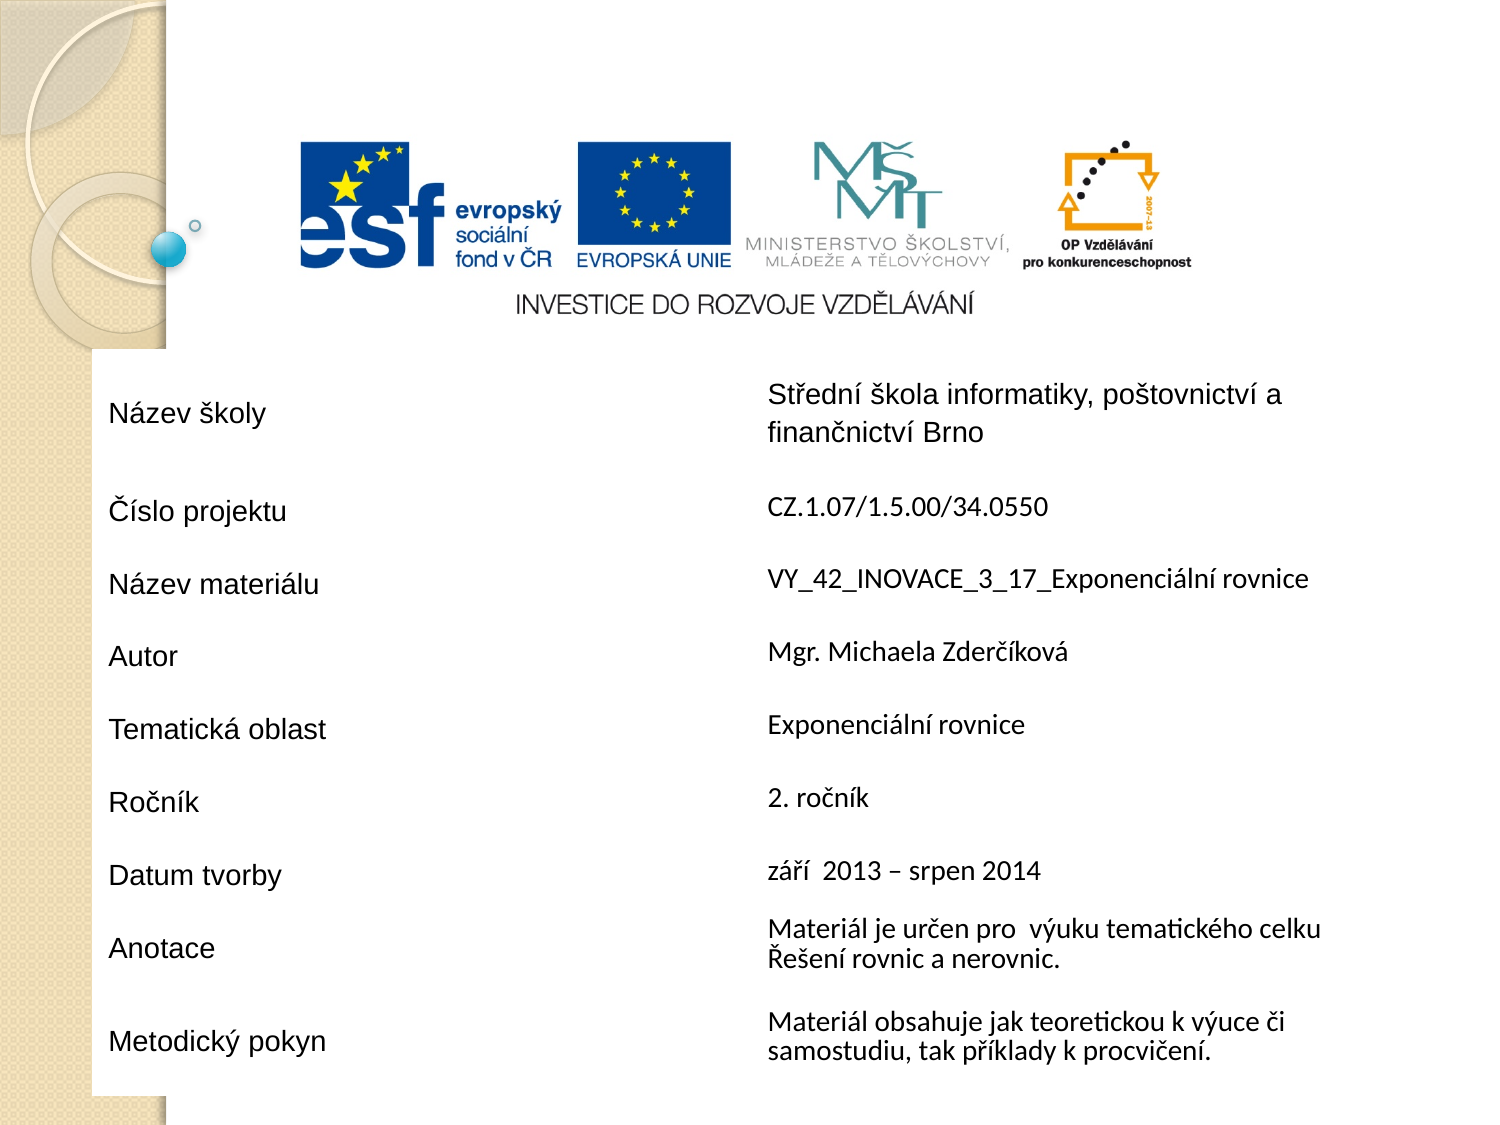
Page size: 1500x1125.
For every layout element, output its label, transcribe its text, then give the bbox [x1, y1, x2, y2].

table_header Název školy [94, 351, 752, 471]
table_cell září 2013 – srpen 2014 [754, 837, 1411, 908]
table_cell Ročník [94, 764, 752, 835]
table_cell Mgr. Michaela Zderčíková [754, 619, 1411, 690]
table_cell Název materiálu [94, 546, 752, 617]
table_header Střední škola informatiky, poštovnictví a finančnictví Brno [754, 351, 1411, 471]
table_cell 2. ročník [754, 764, 1411, 835]
table_cell Exponenciální rovnice [754, 692, 1411, 763]
table_cell Metodický pokyn [94, 984, 752, 1094]
table_cell Autor [94, 619, 752, 690]
table_cell Anotace [94, 910, 752, 982]
table_cell Číslo projektu [94, 473, 752, 544]
table_cell CZ.1.07/1.5.00/34.0550 [754, 473, 1411, 544]
table_cell Materiál obsahuje jak teoretickou k výuce či samostudiu, tak příklady k procvičení. [754, 984, 1411, 1094]
table_cell Materiál je určen pro výuku tematického celku Řešení rovnic a nerovnic. [754, 910, 1411, 982]
picture [253, 101, 1252, 346]
table_cell Datum tvorby [94, 837, 752, 908]
table_cell VY_42_INOVACE_3_17_Exponenciální rovnice [754, 546, 1411, 617]
table_cell Tematická oblast [94, 692, 752, 763]
